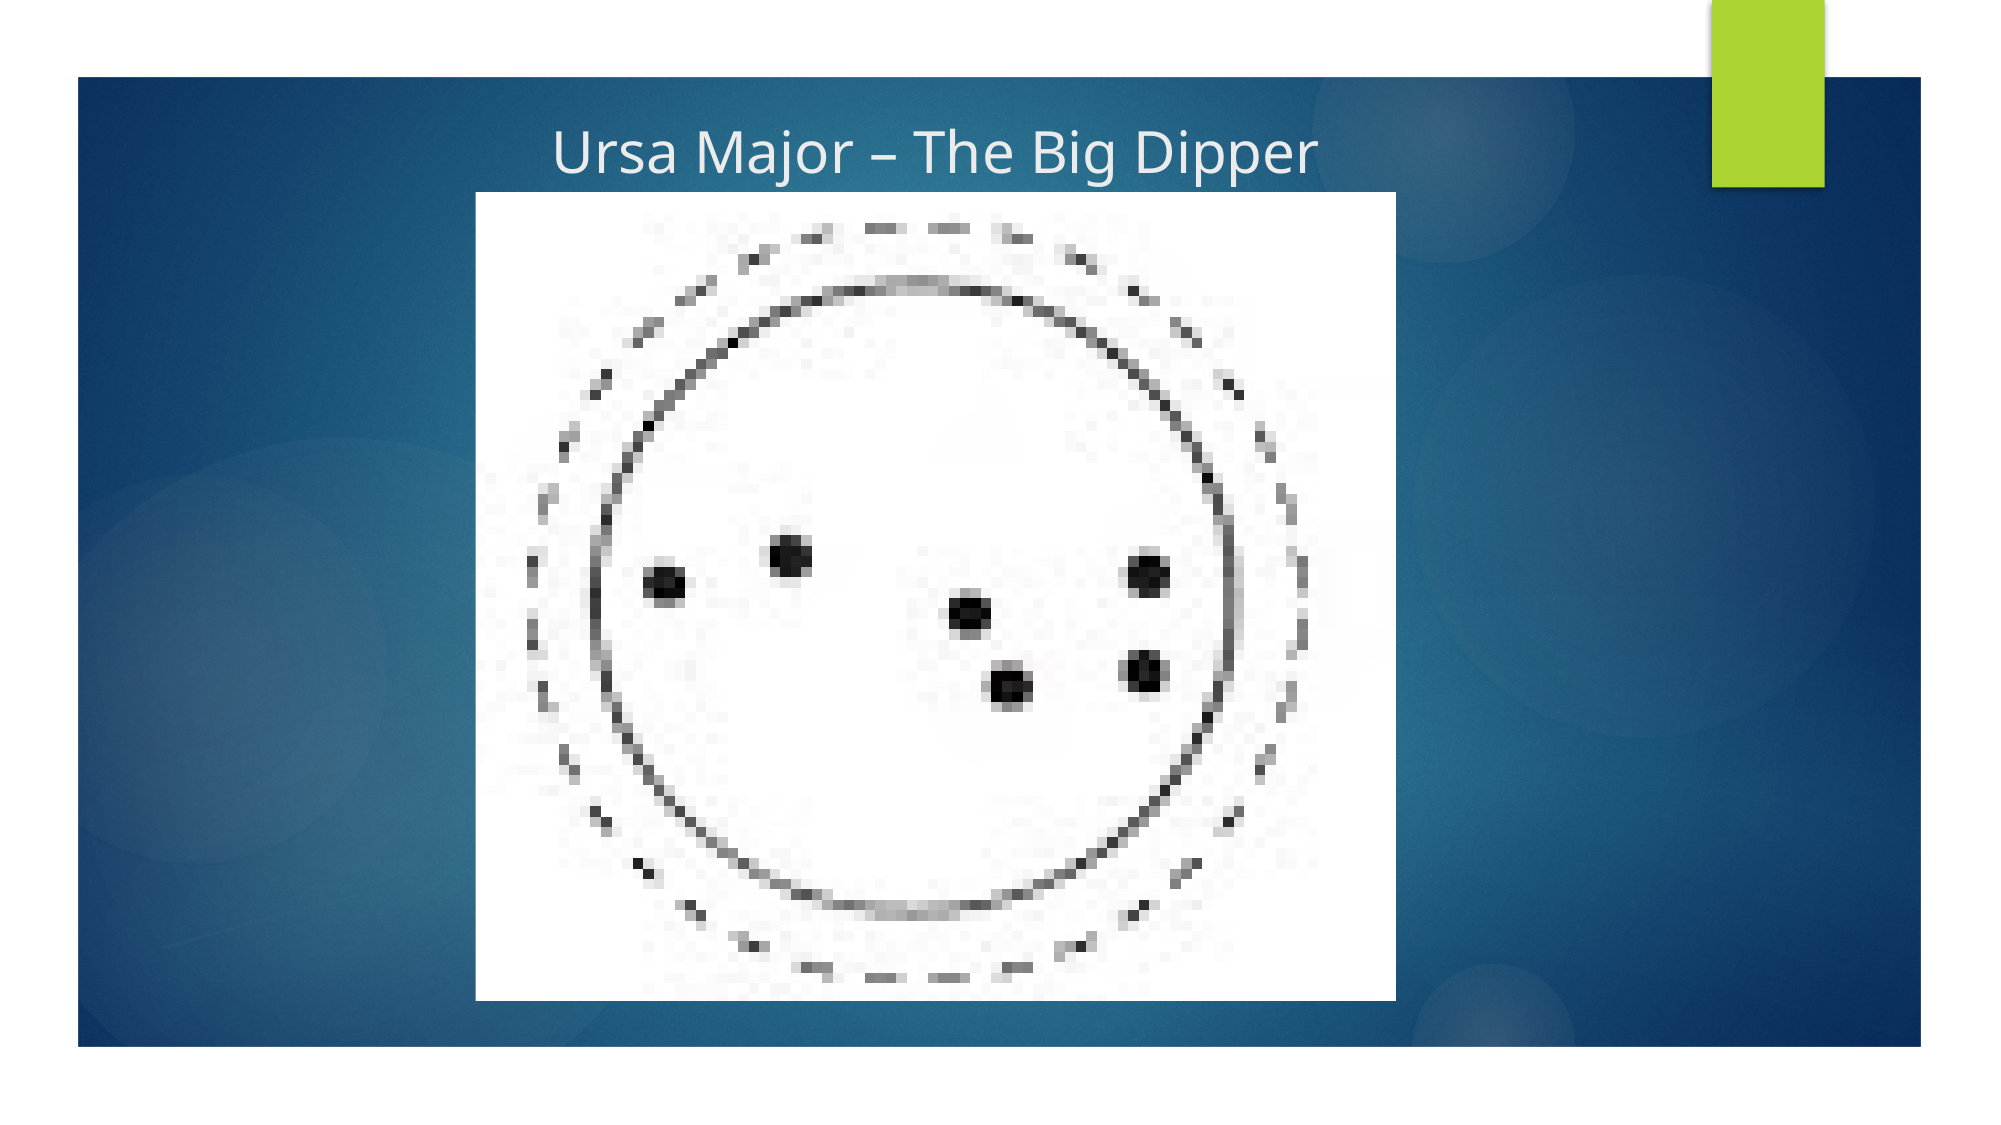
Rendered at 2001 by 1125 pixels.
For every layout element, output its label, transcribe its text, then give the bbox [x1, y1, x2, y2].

title Ursa Major – The Big Dipper [211, 91, 1660, 193]
picture [475, 192, 1397, 1001]
